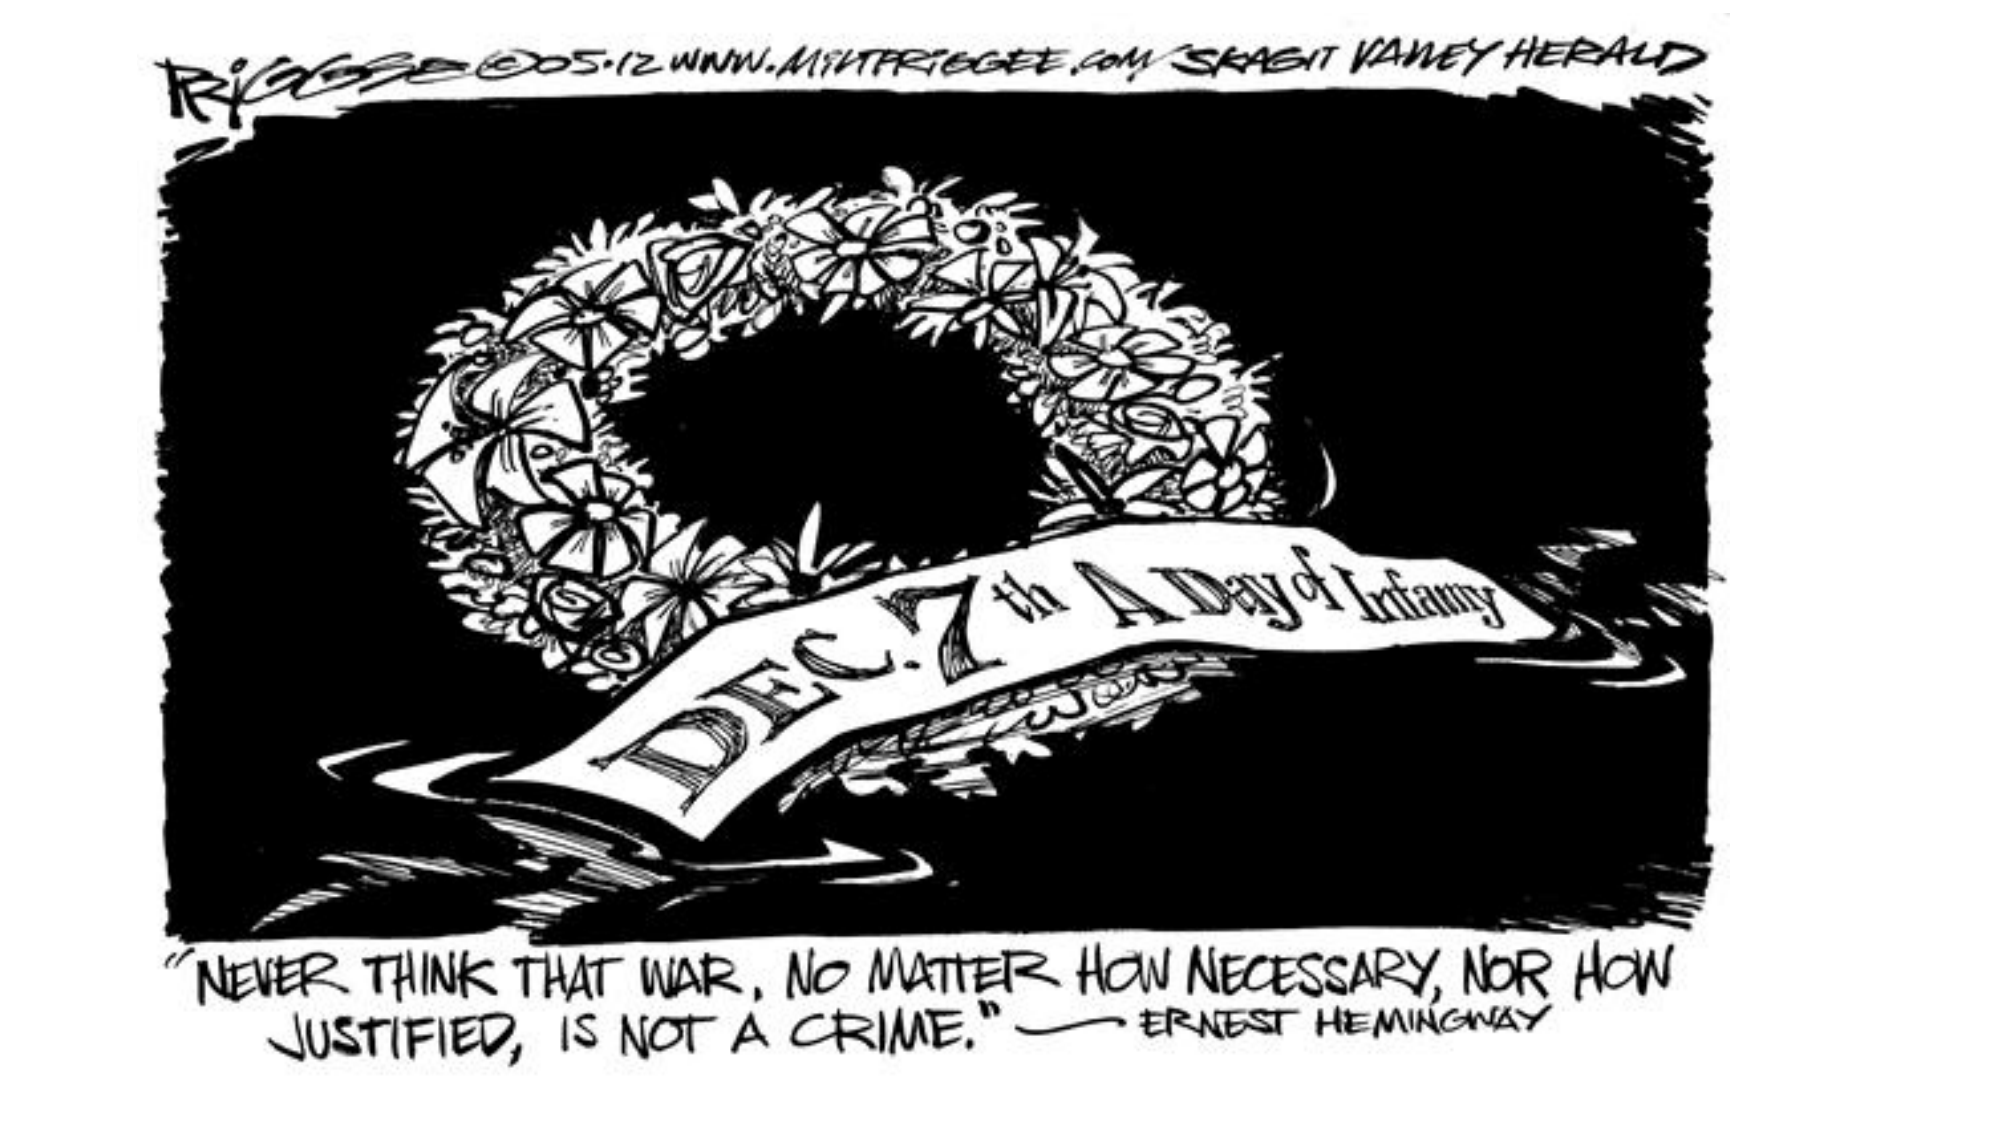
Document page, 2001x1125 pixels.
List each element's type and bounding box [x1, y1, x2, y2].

list [137, 13, 1730, 1089]
